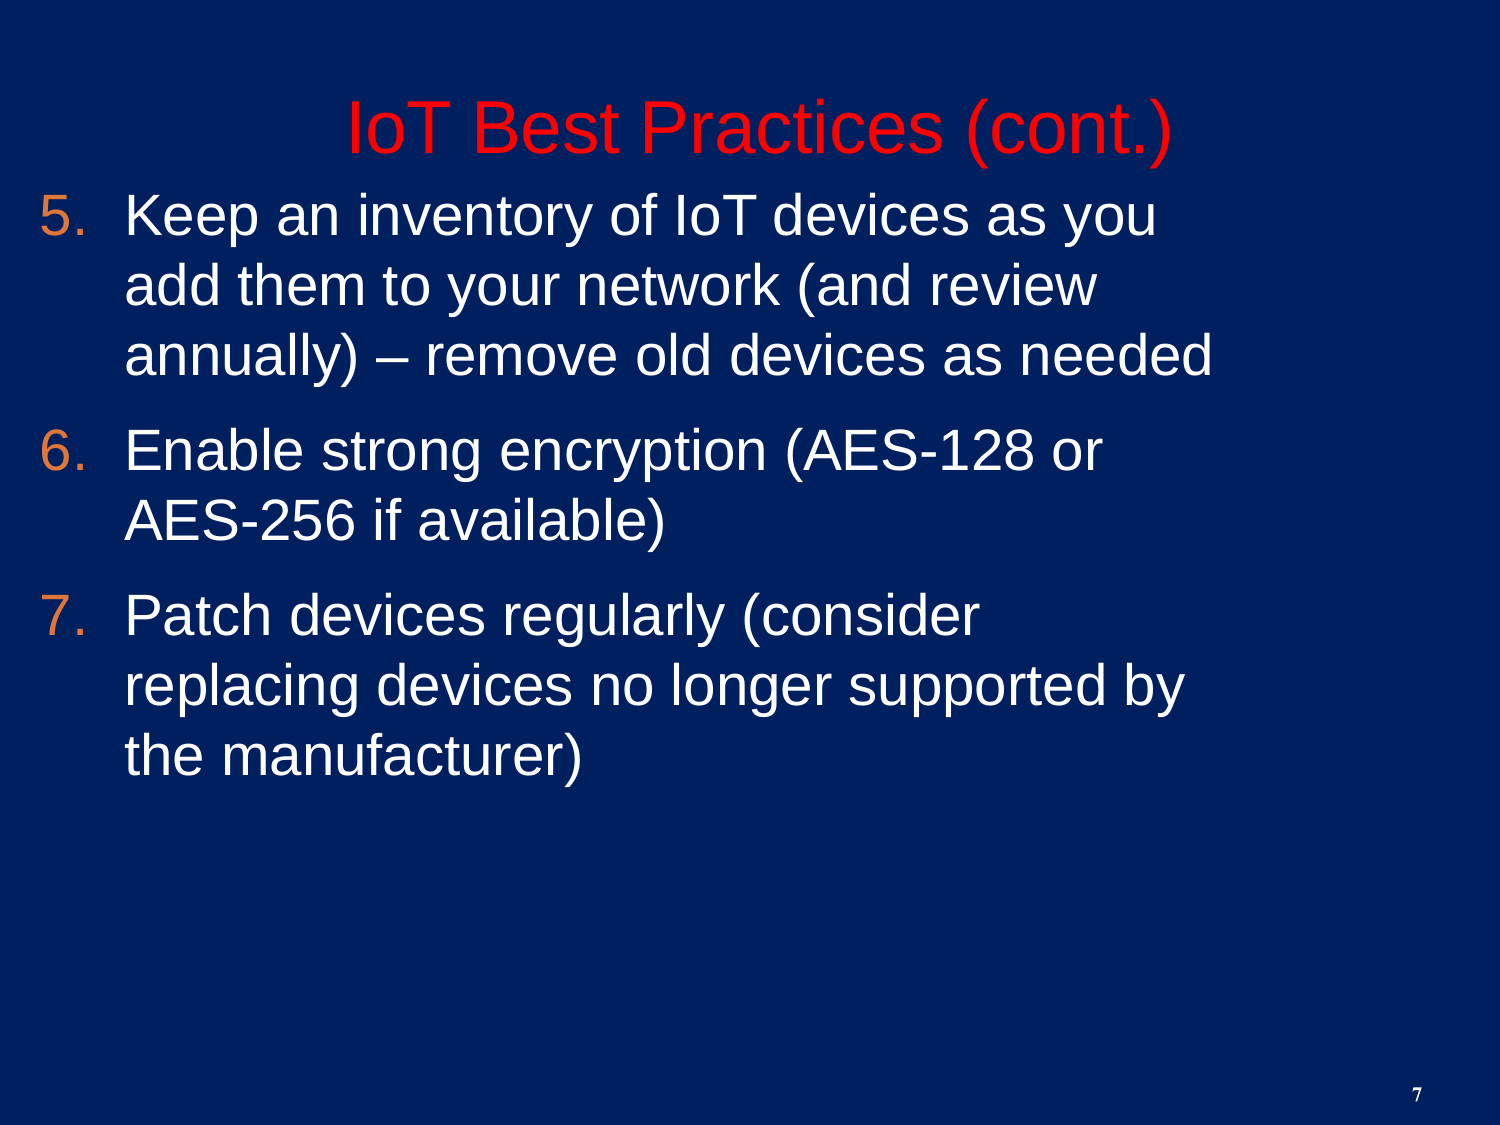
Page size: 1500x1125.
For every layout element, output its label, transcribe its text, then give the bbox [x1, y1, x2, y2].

text_box [1412, 1087, 1422, 1102]
text_box Keep an inventory of IoT devices as you add them to your network (and review annually) – remove old devices as needed Enable strong encryption (AES-128 or AES-256 if available) Patch devices regularly (consider replacing devices no longer supported by the manufacturer) [37, 177, 1226, 788]
title IoT Best Practices (cont.) [44, 53, 1456, 267]
